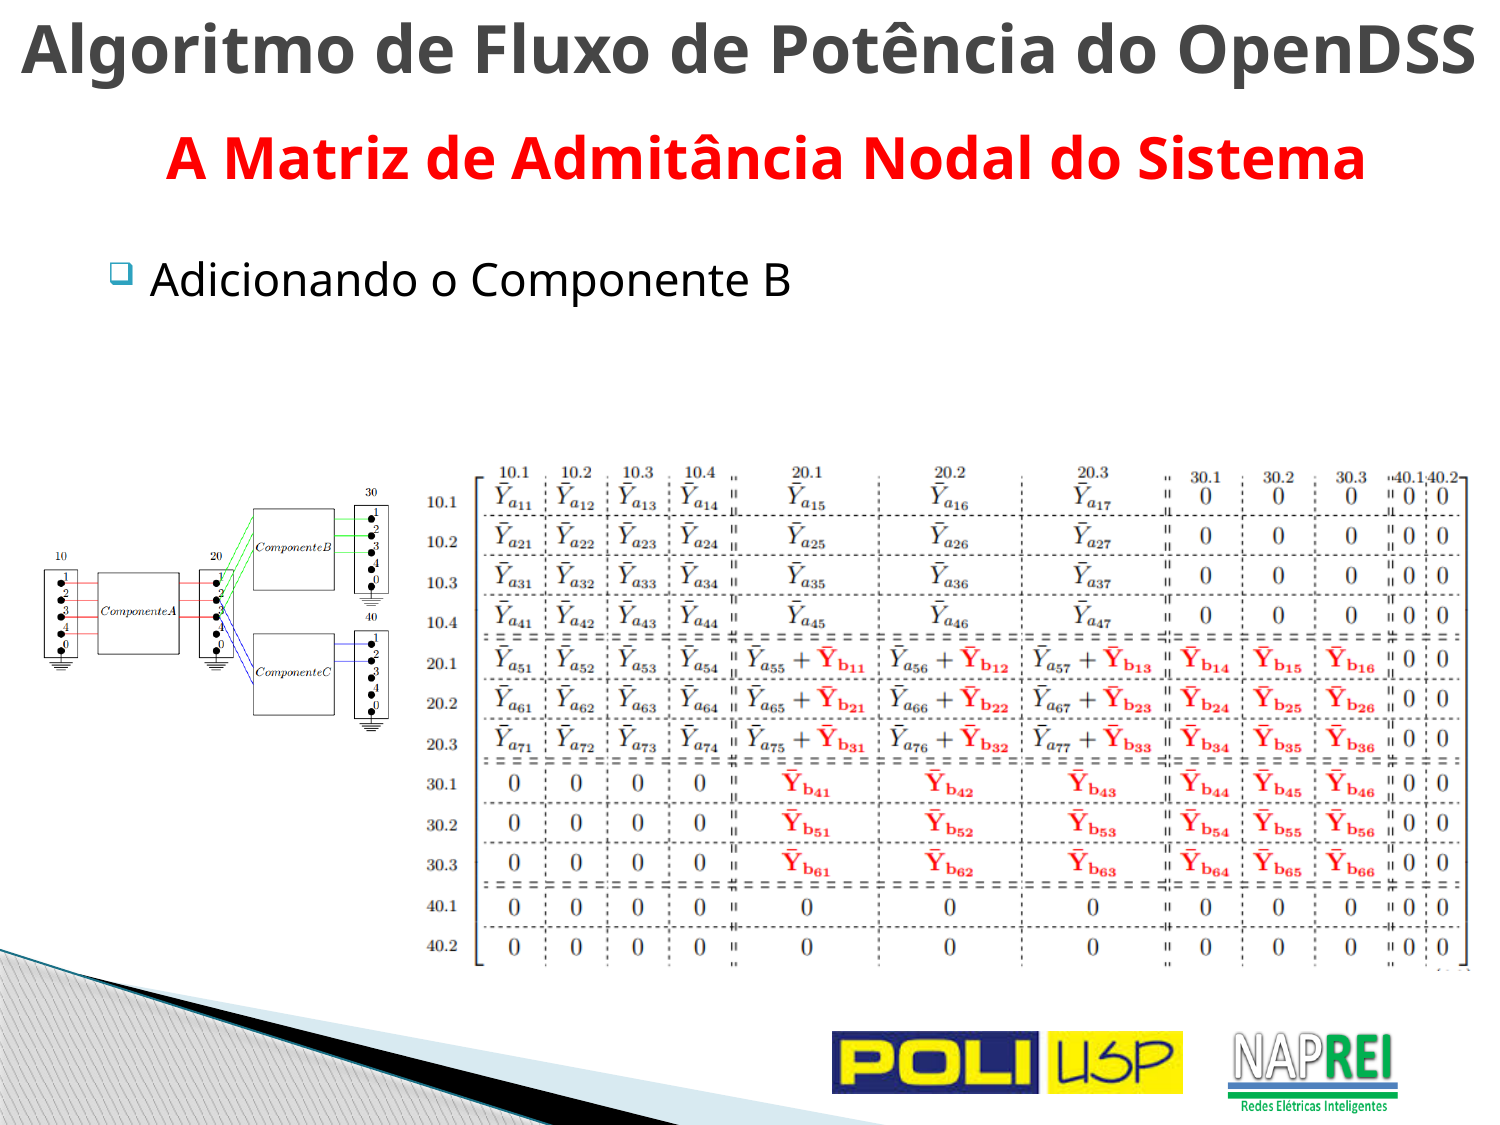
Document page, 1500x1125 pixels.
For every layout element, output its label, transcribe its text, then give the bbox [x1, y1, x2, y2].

list Adicionando o Componente B [75, 243, 1471, 479]
picture [0, 437, 1500, 971]
text_box Algoritmo de Fluxo de Potência do OpenDSS [0, 0, 1500, 114]
picture [832, 1031, 1183, 1094]
text_box A Matriz de Admitância Nodal do Sistema [17, 114, 1500, 199]
picture [1222, 1031, 1399, 1114]
